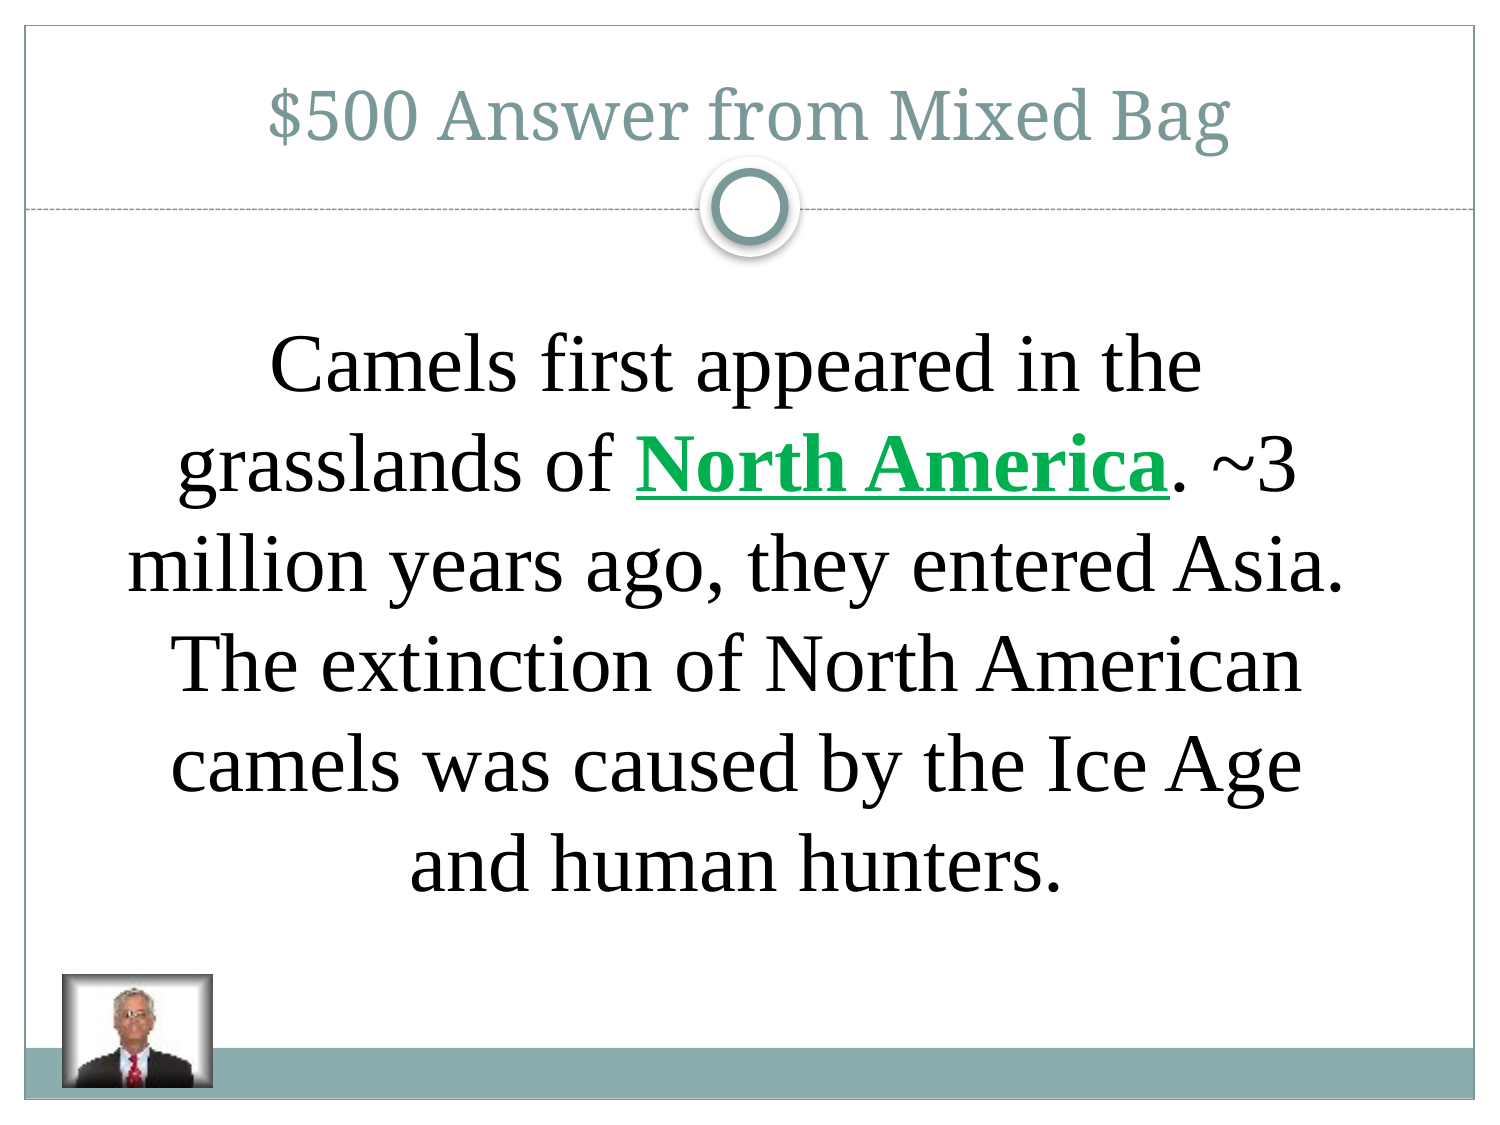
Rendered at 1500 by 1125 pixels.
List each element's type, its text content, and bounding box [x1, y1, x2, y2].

picture [62, 974, 213, 1088]
title $500 Answer from Mixed Bag [49, 37, 1450, 162]
text_box Camels first appeared in the grasslands of North America. ~3 million years ago, they entered Asia. The extinction of North American camels was caused by the Ice Age and human hunters. [87, 300, 1388, 916]
